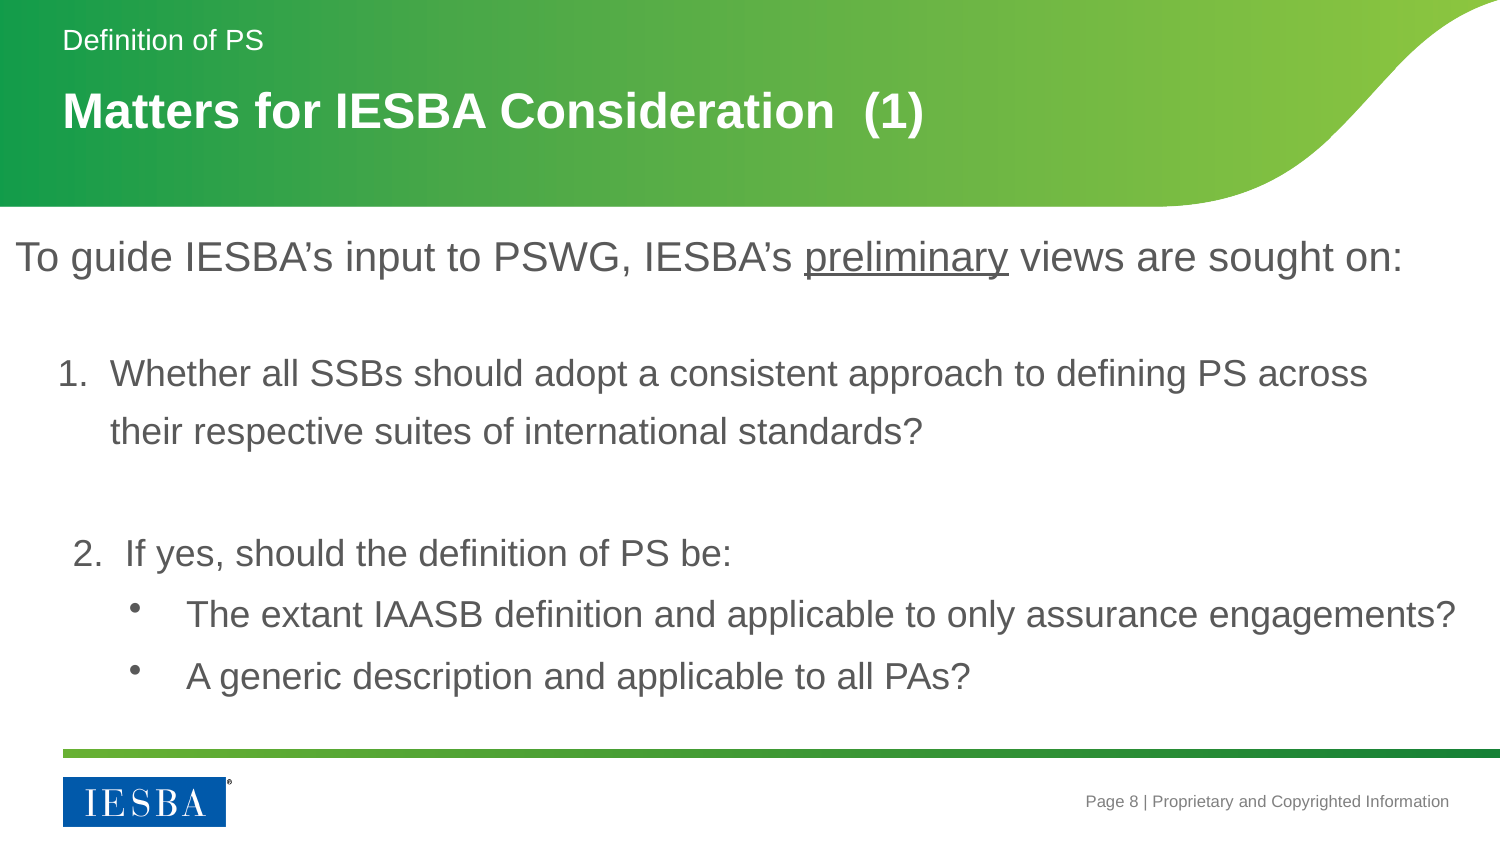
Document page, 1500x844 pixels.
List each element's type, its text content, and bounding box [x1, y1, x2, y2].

picture [63, 777, 232, 827]
picture [0, 0, 1500, 207]
title Matters for IESBA Consideration (1) [62, 75, 1300, 142]
subtitle Definition of PS [62, 21, 500, 50]
list To guide IESBA’s input to PSWG, IESBA’s preliminary views are sought on: 1. Whether all SSBs should adopt a consistent approach to defining PS across their respective suites of international standards? 2. If yes, should the definition of PS be: The extant IAASB definition and applicable to only assurance engagements? A generic description and applicable to all PAs? [0, 221, 1500, 748]
